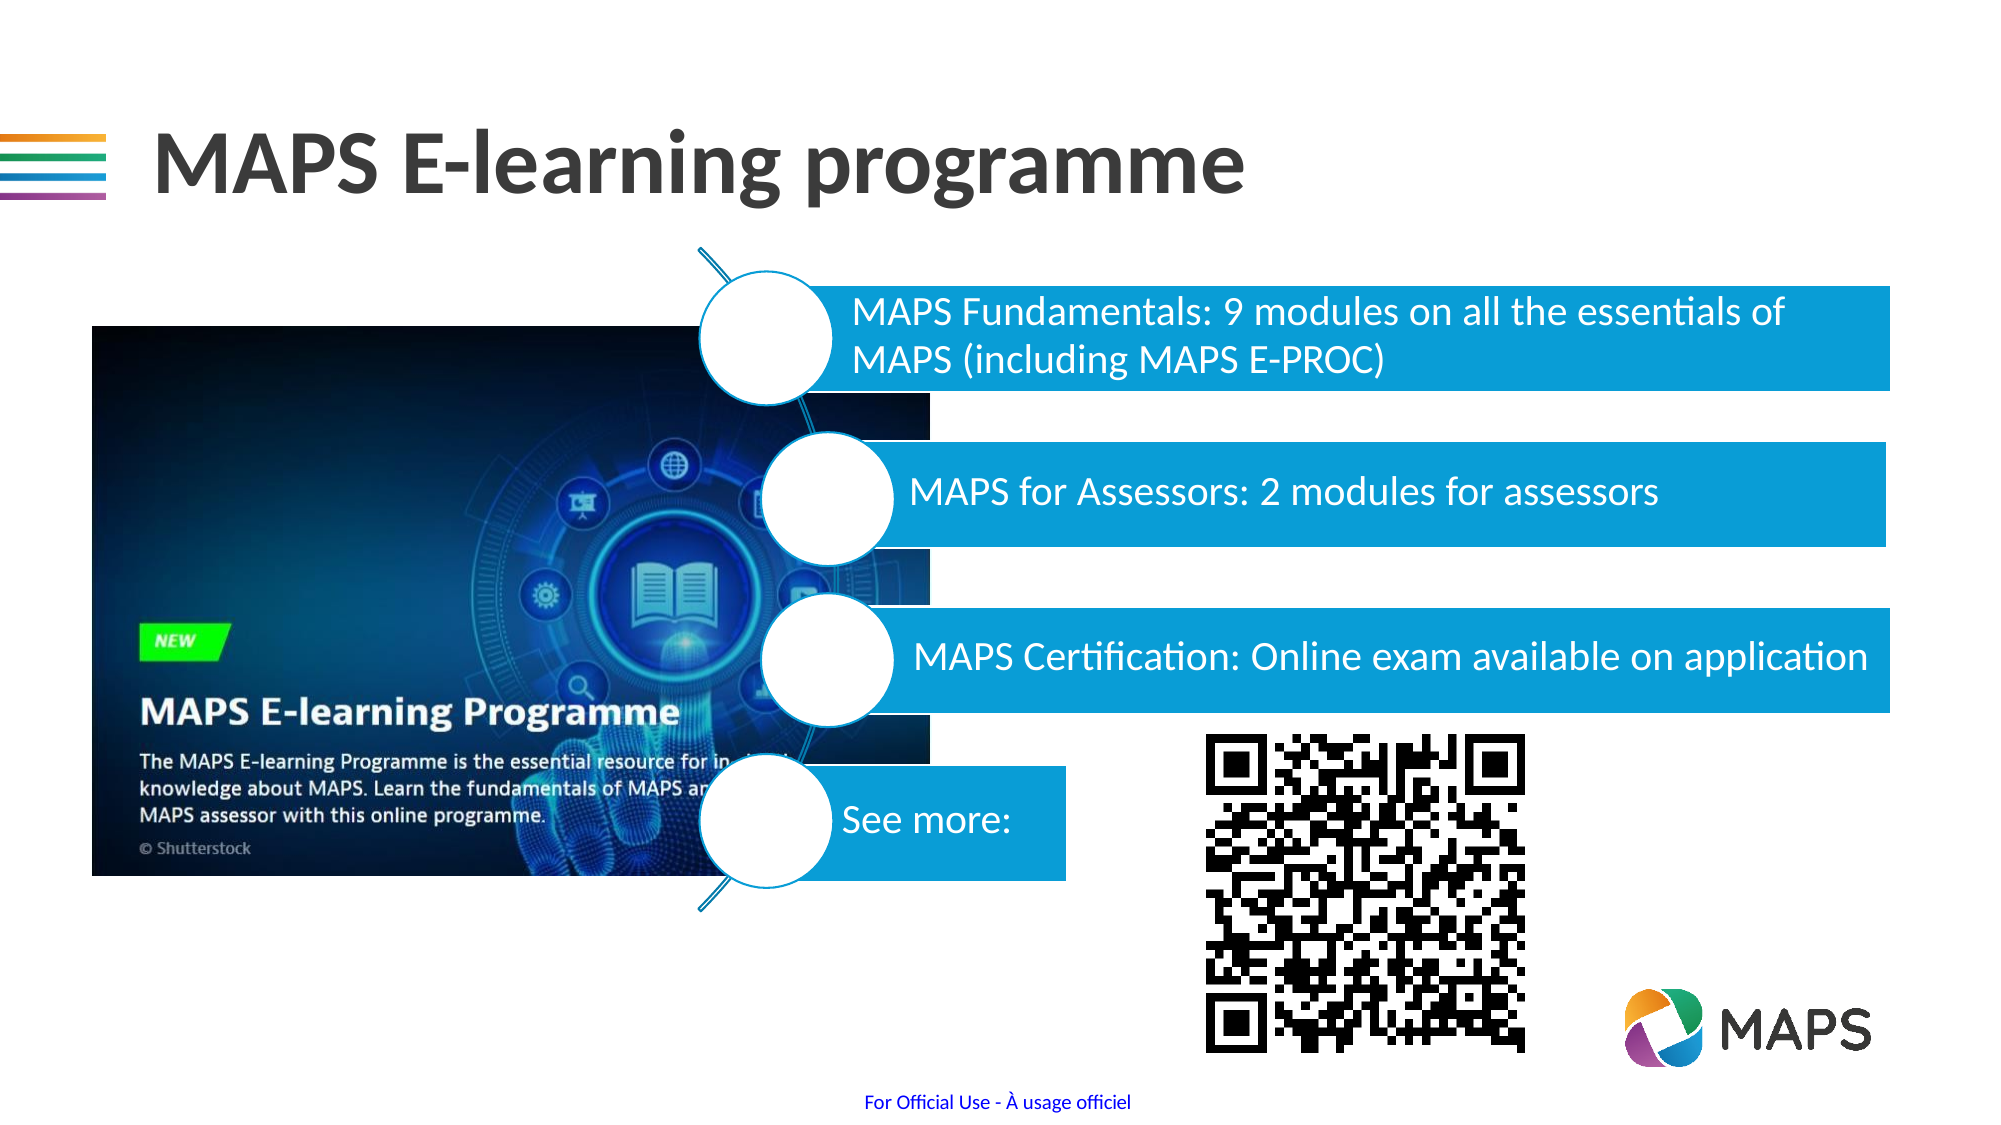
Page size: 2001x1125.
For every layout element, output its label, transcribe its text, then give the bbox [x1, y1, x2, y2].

title MAPS E-learning programme [150, 100, 1253, 244]
footer For Official Use - À usage officiel [862, 1091, 1138, 1125]
picture [1625, 989, 1871, 1067]
picture [0, 134, 106, 200]
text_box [90, 246, 1893, 913]
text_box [698, 734, 1525, 1053]
